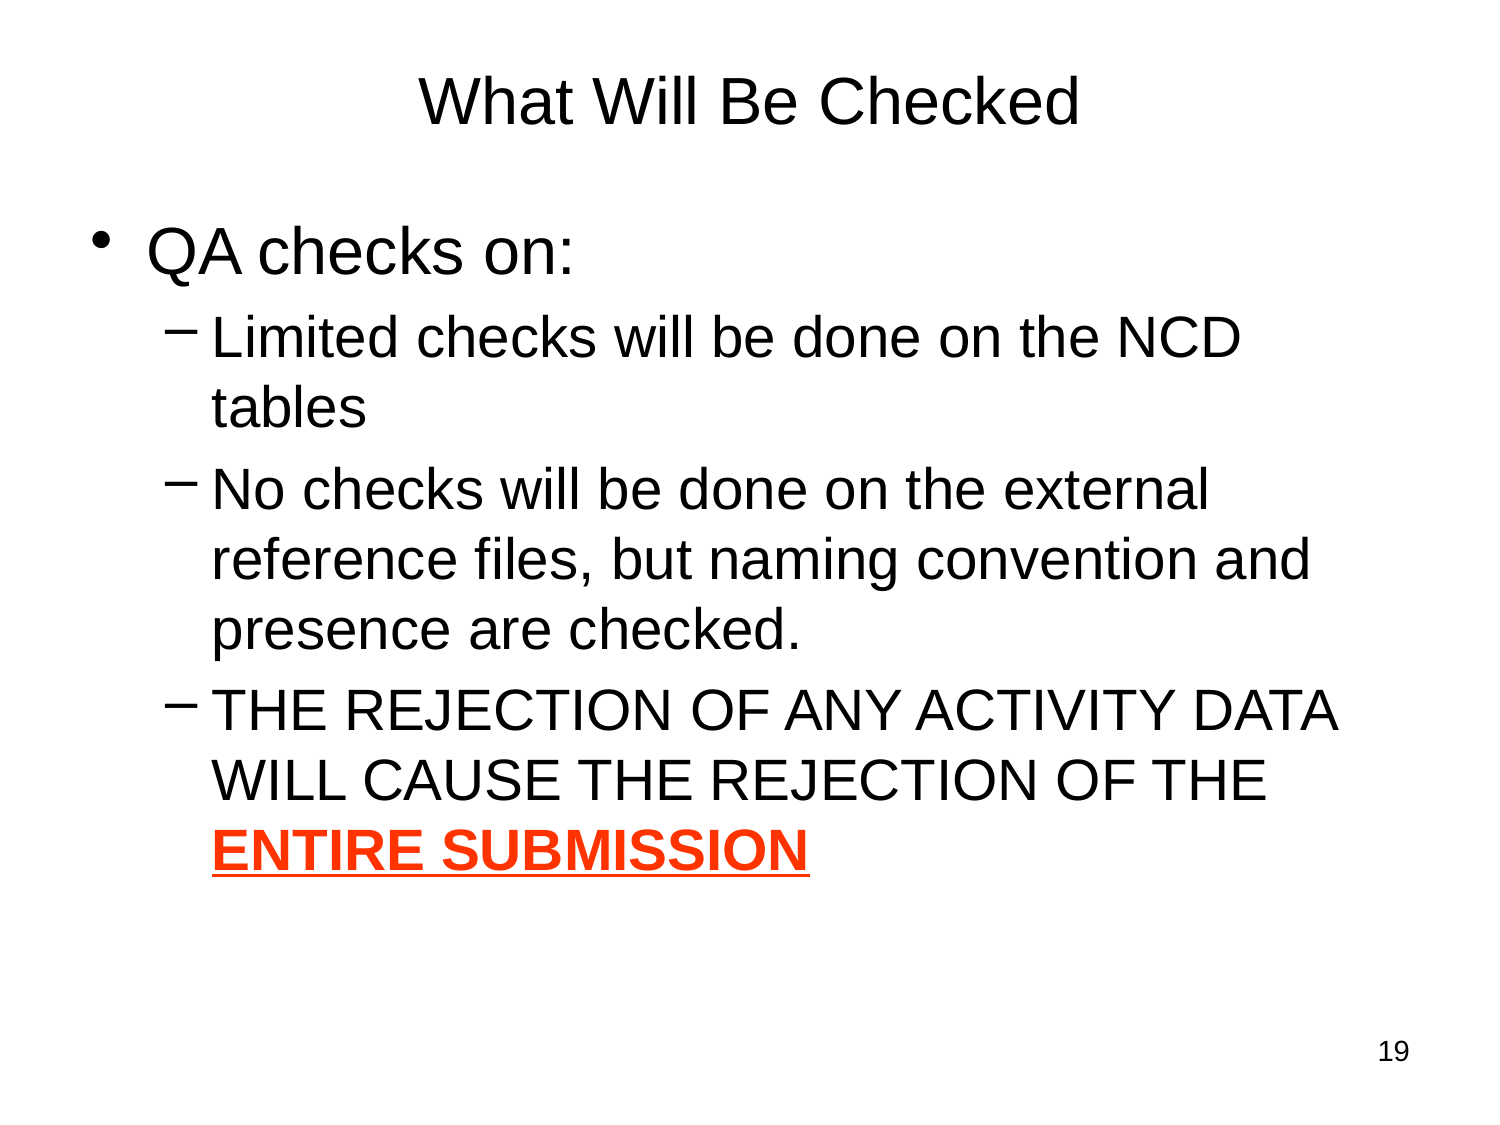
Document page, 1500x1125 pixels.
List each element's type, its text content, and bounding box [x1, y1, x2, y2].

title What Will Be Checked [74, 44, 1426, 151]
list QA checks on: Limited checks will be done on the NCD tables No checks will be done on the external reference files, but naming convention and presence are checked. THE REJECTION OF ANY ACTIVITY DATA WILL CAUSE THE REJECTION OF THE ENTIRE SUBMISSION [74, 199, 1426, 1006]
slide_number 19 [1074, 1024, 1426, 1103]
